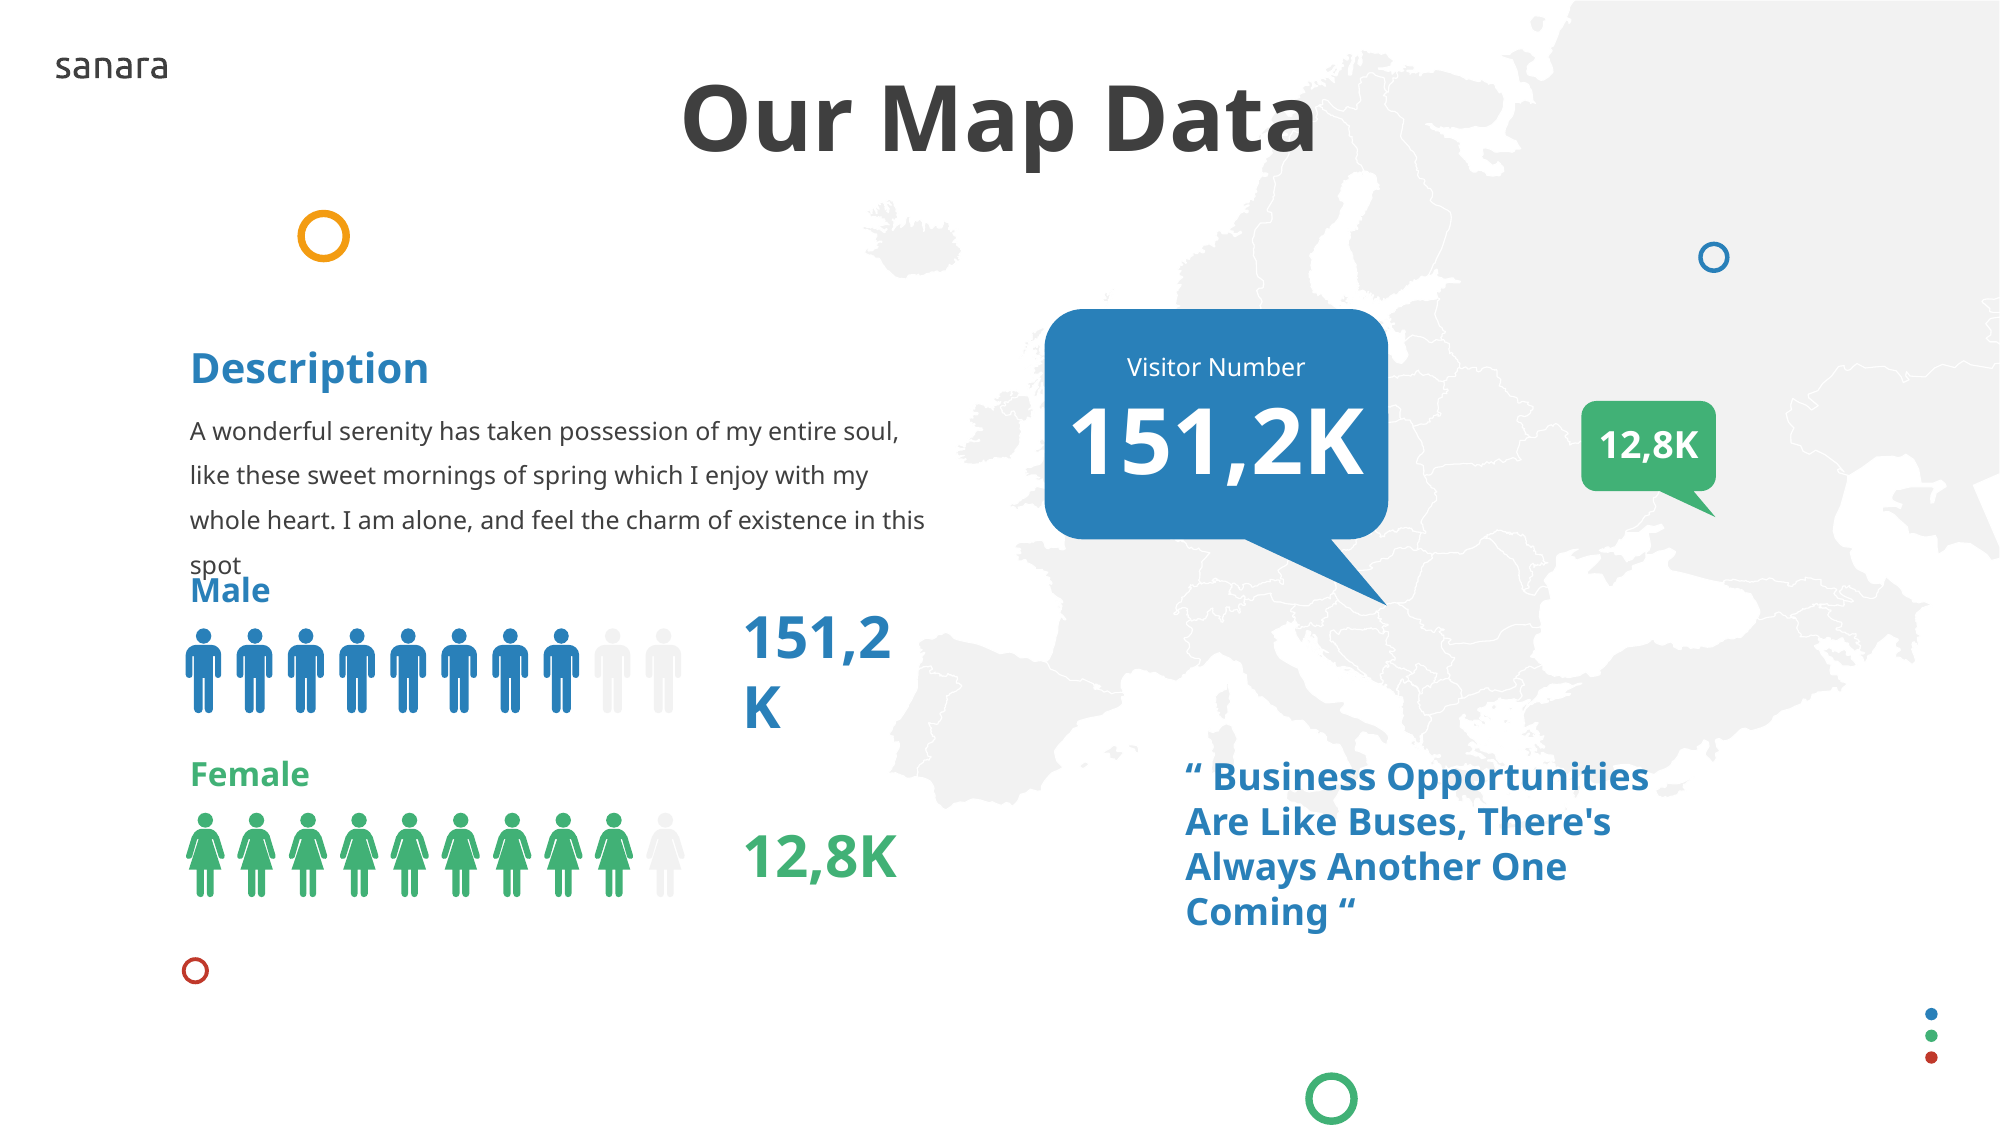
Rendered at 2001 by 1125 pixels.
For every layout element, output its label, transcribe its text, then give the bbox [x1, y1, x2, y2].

text_box Male [175, 587, 571, 617]
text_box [185, 628, 682, 714]
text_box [56, 57, 167, 79]
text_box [862, 0, 2000, 832]
text_box Description [175, 334, 488, 399]
text_box [180, 956, 210, 986]
text_box Female [175, 745, 571, 801]
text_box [185, 812, 686, 898]
text_box [1304, 1071, 1359, 1125]
text_box [296, 208, 351, 264]
text_box 12,8K [727, 811, 927, 897]
text_box A wonderful serenity has taken possession of my entire soul, like these sweet mornings of spring which I enjoy with my whole heart. I am alone, and feel the charm of existence in this spot [175, 392, 862, 587]
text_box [1925, 1007, 1938, 1064]
text_box “ Business Opportunities Are Like Buses, There's Always Another One Coming “ [1170, 832, 1682, 941]
text_box 151,2K [727, 592, 862, 748]
title Our Map Data [319, 52, 862, 178]
